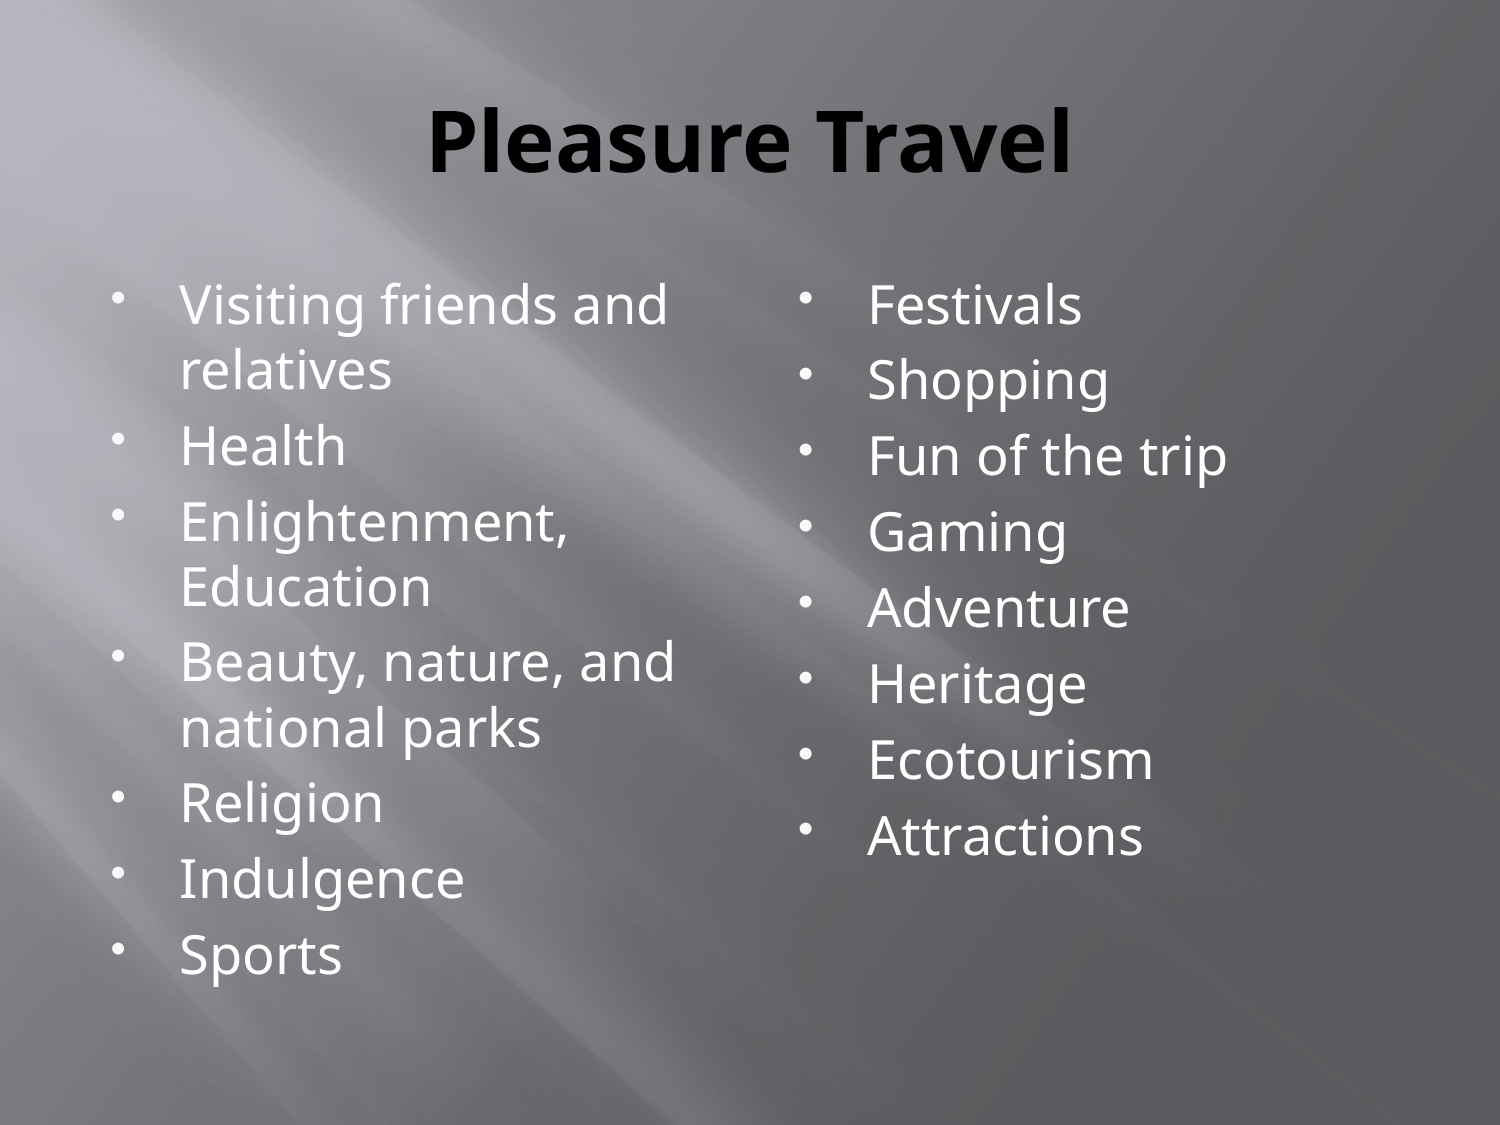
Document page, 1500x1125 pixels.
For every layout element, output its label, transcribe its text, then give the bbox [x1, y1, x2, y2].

list Festivals Shopping Fun of the trip Gaming Adventure Heritage Ecotourism Attractions [762, 262, 1425, 1005]
title Pleasure Travel [75, 45, 1425, 233]
list Visiting friends and relatives Health Enlightenment, Education Beauty, nature, and national parks Religion Indulgence Sports [75, 262, 738, 1005]
